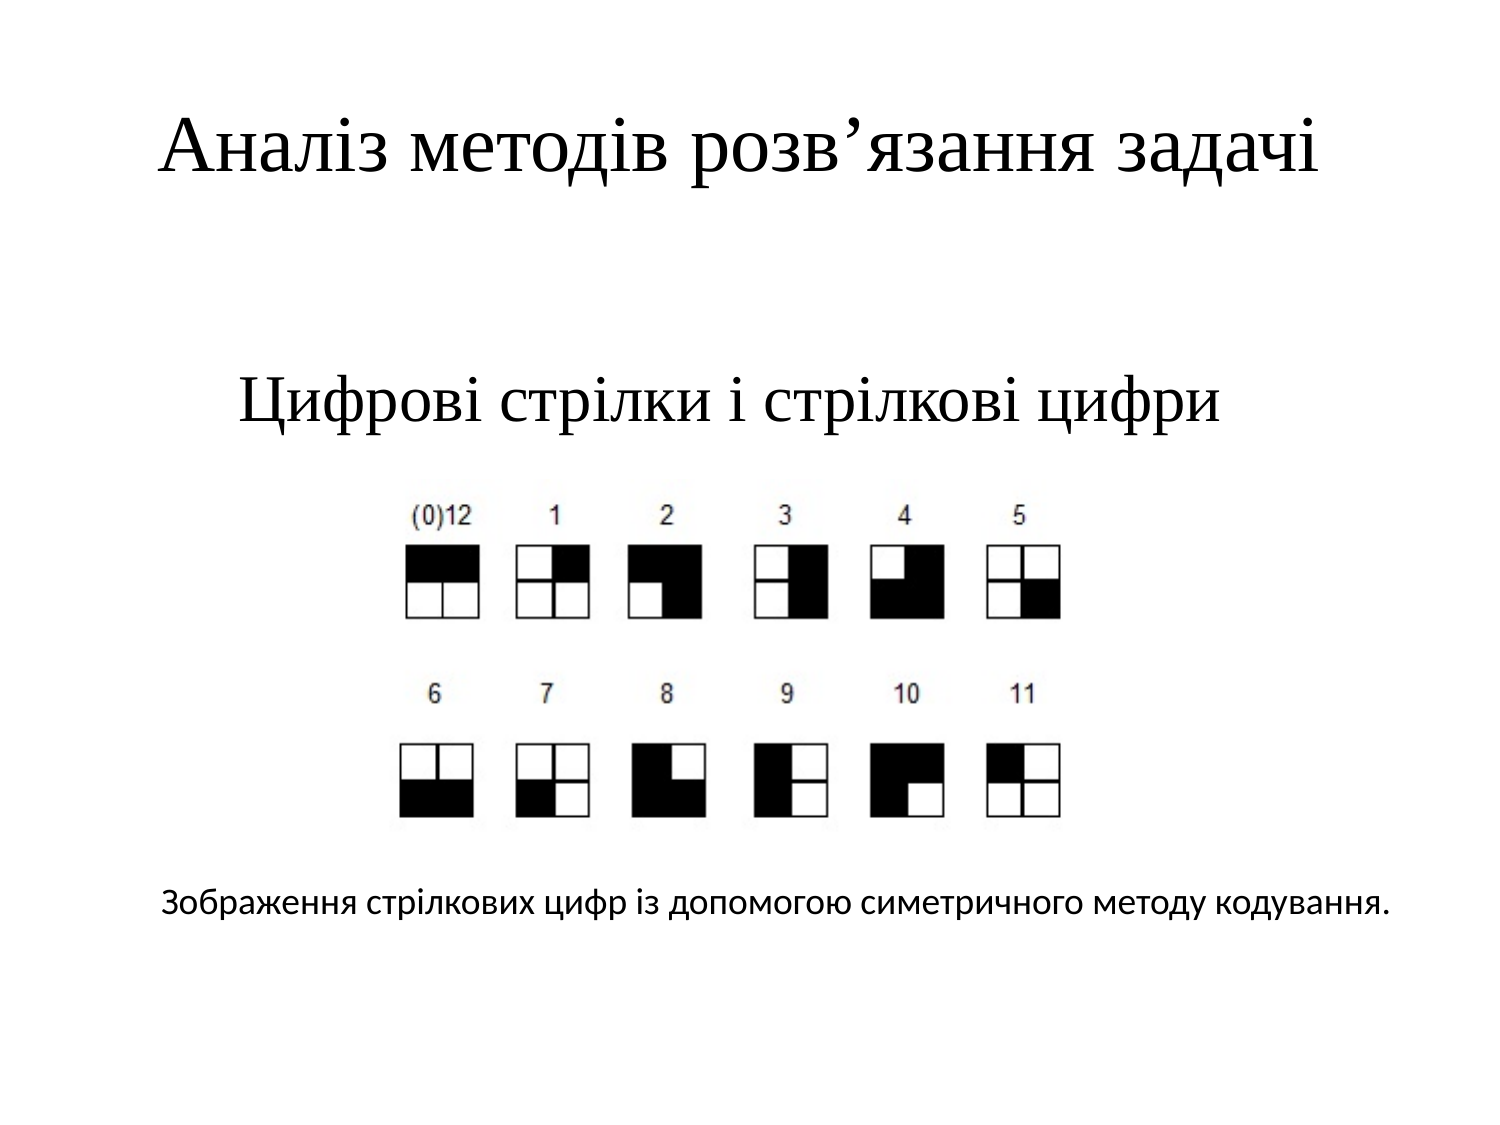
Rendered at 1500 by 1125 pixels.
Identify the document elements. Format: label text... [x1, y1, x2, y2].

picture [374, 479, 1082, 847]
text_box Зображення стрiлкових цифр із допомогою симетричного методу кодування. [146, 869, 1416, 930]
list Цифрові стрілки і стрілкові цифри [55, 160, 1406, 904]
title Аналіз методів розв’язання задачі [75, 45, 1425, 233]
